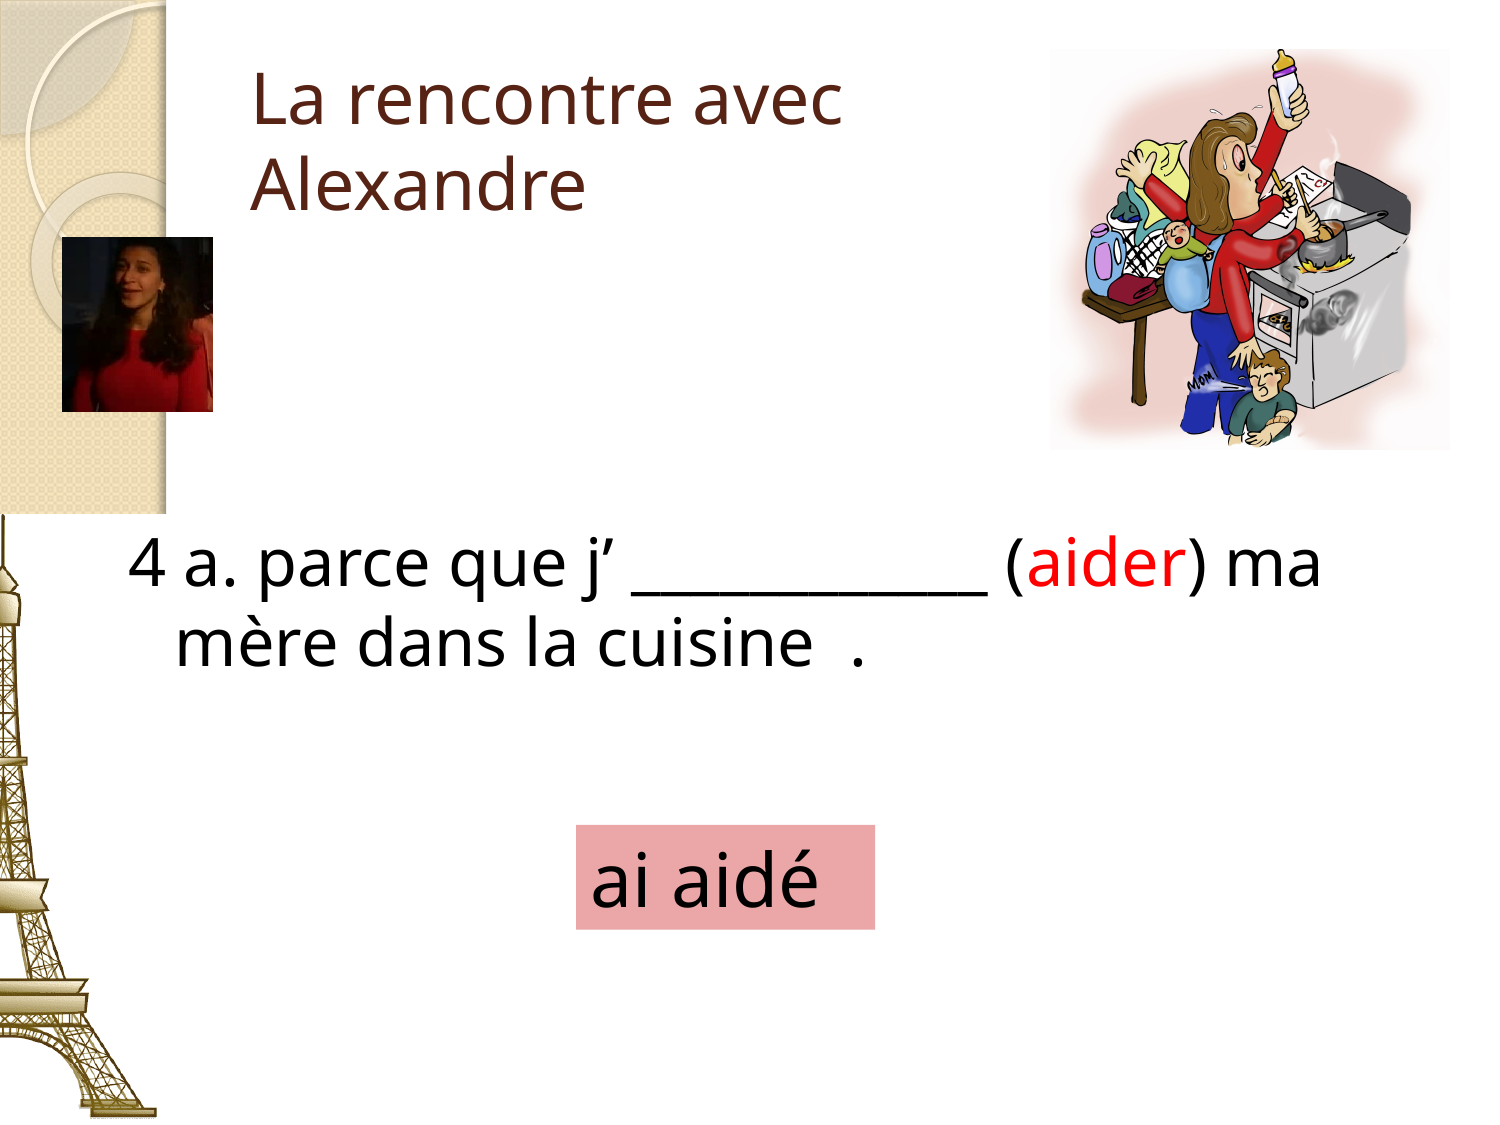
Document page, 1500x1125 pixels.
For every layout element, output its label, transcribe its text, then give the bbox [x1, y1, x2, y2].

picture [0, 514, 167, 1125]
picture [62, 237, 213, 412]
text_box ai aidé [576, 824, 876, 930]
list 4 a. parce que j’ ____________ (aider) ma mère dans la cuisine . [99, 512, 1425, 813]
picture [1049, 49, 1451, 451]
title La rencontre avec Alexandre [235, 45, 1100, 233]
